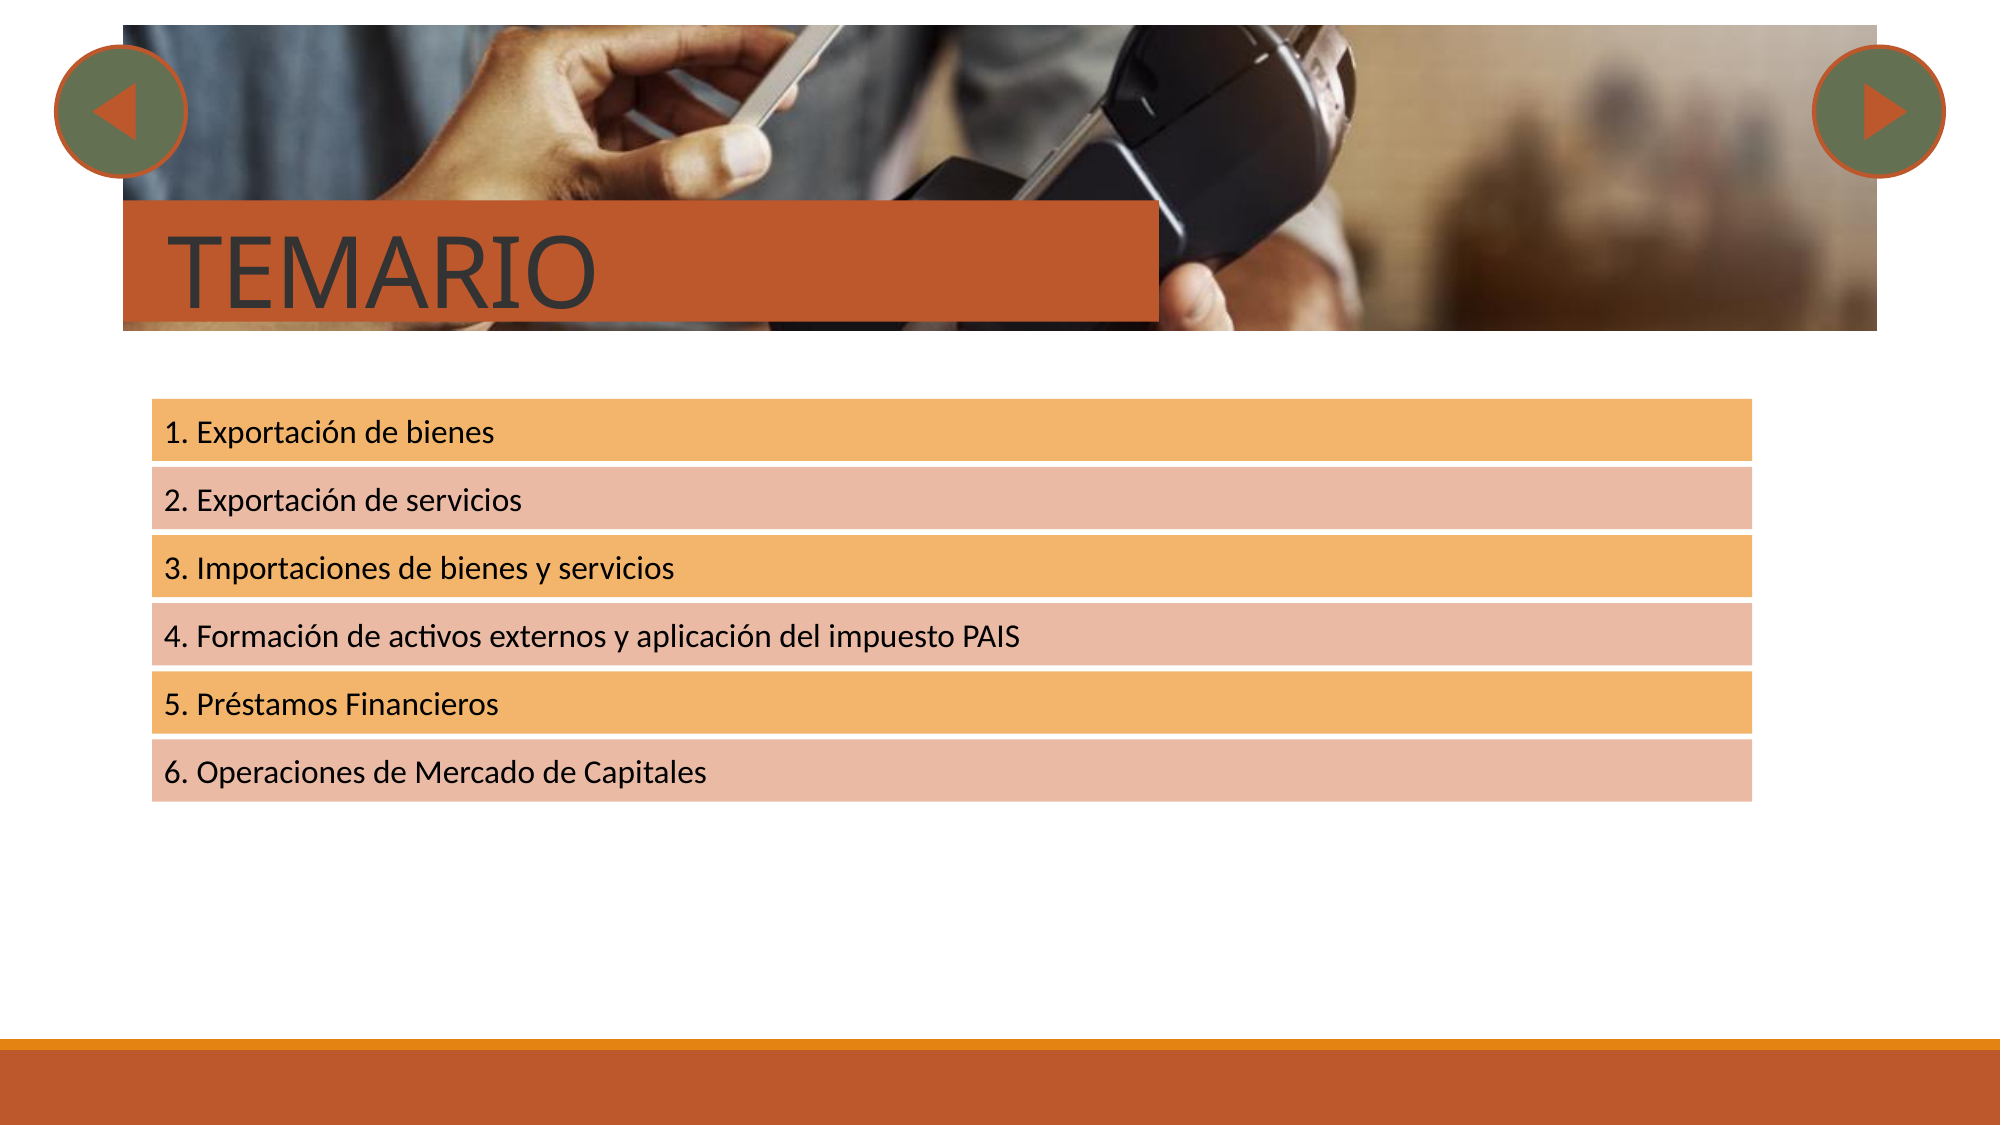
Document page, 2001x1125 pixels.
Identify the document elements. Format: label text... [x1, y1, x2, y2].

text_box 5. Préstamos Financieros [151, 670, 1754, 735]
text_box 6. Operaciones de Mercado de Capitales [151, 738, 1754, 803]
picture [123, 322, 152, 331]
text_box 2. Exportación de servicios [151, 466, 1754, 530]
text_box 1. Exportación de bienes [151, 398, 1754, 462]
text_box 4. Formación de activos externos y aplicación del impuesto PAIS [151, 602, 1754, 667]
title TEMARIO [152, 198, 1647, 340]
picture [123, 25, 1877, 331]
text_box 3. Importaciones de bienes y servicios [151, 534, 1754, 599]
